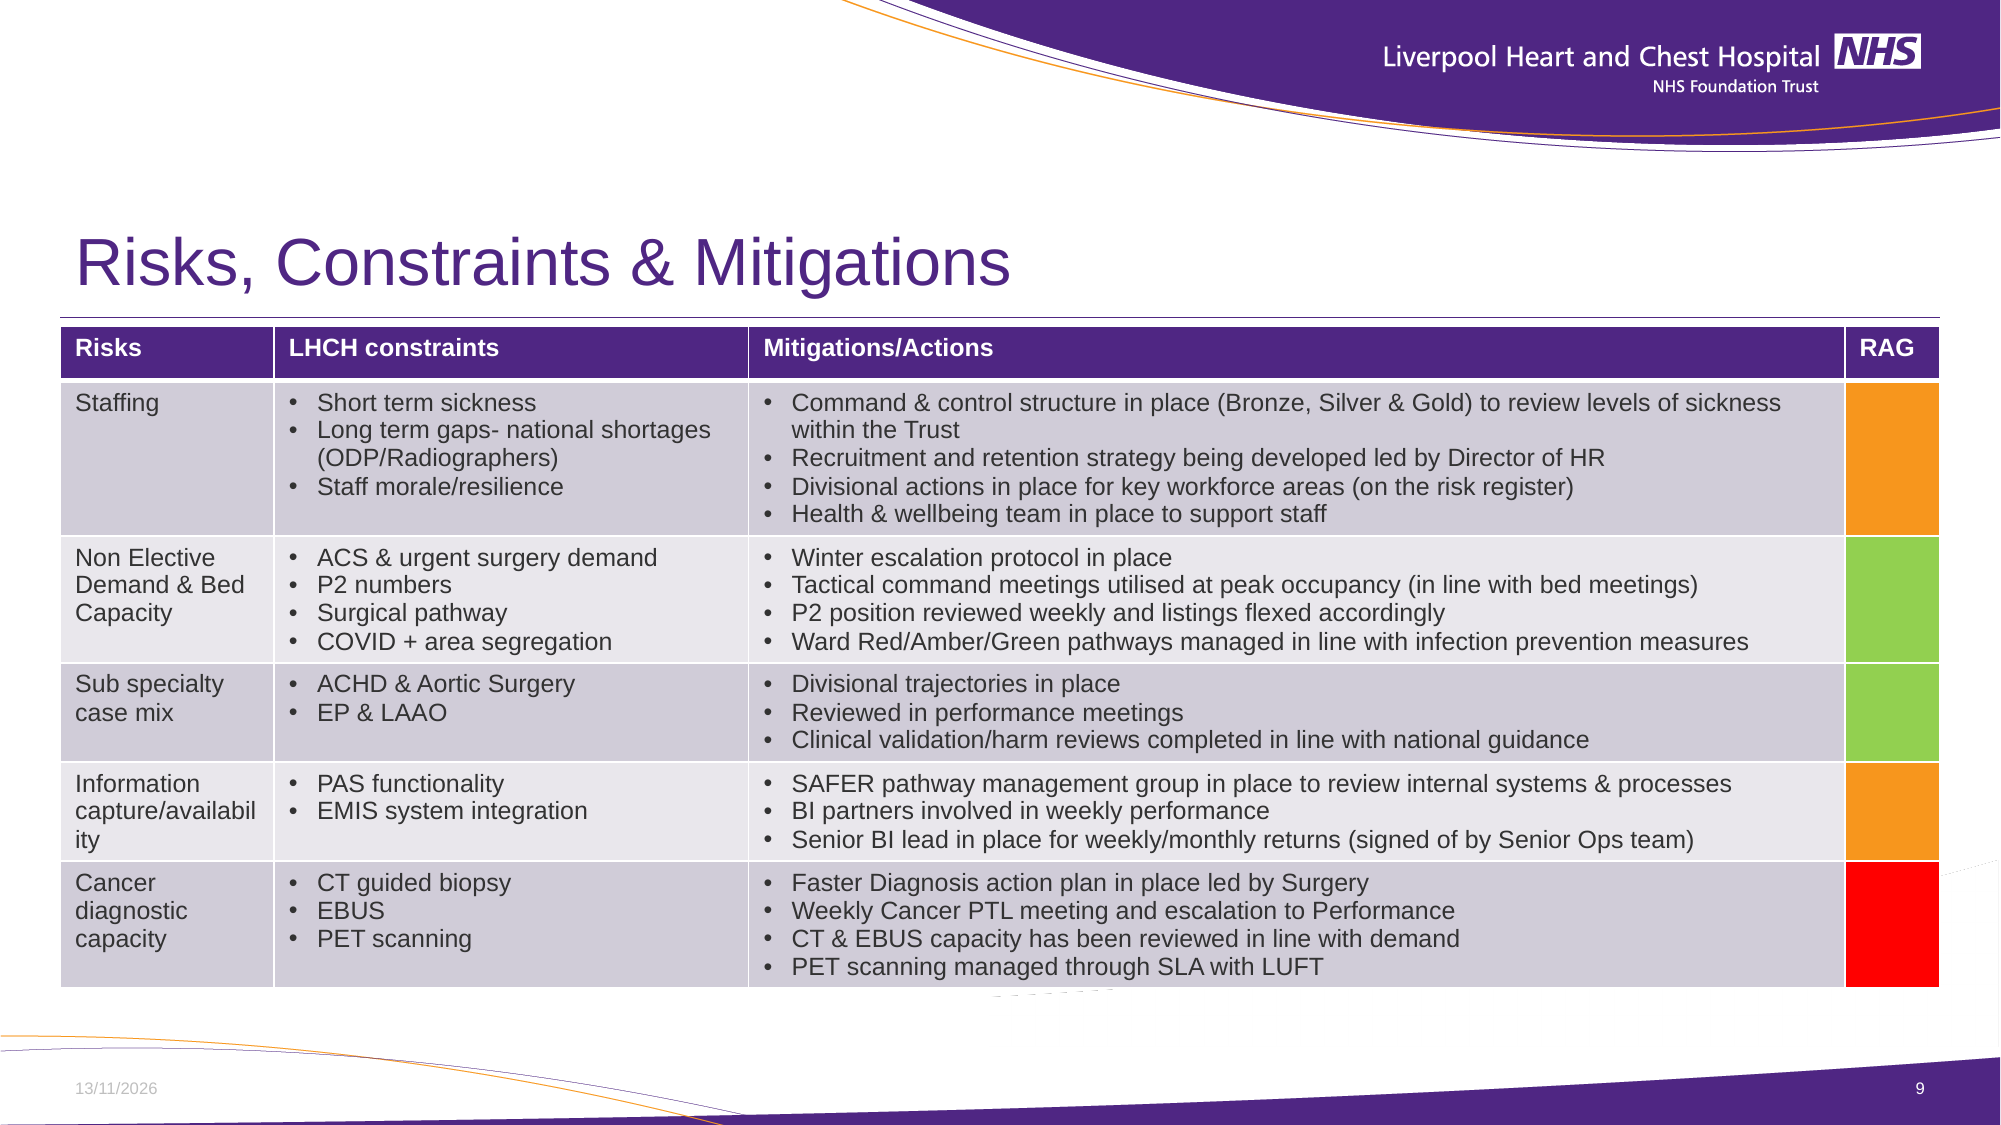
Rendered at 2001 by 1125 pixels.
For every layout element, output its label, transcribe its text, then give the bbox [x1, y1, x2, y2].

table_cell [1846, 862, 1939, 987]
table_cell [1846, 537, 1939, 662]
table_cell Non Elective Demand & Bed Capacity [61, 537, 273, 662]
table_cell Short term sickness Long term gaps- national shortages (ODP/Radiographers) Staff morale/resilience [275, 383, 748, 535]
table_cell Command & control structure in place (Bronze, Silver & Gold) to review levels of sickness within the Trust Recruitment and retention strategy being developed led by Director of HR Divisional actions in place for key workforce areas (on the risk register) Health & wellbeing team in place to support staff [749, 383, 1844, 535]
table_header Mitigations/Actions [749, 327, 1844, 378]
table_cell Sub specialty case mix [61, 664, 273, 761]
table_cell CT guided biopsy EBUS PET scanning [275, 862, 748, 987]
table_header Risks [61, 327, 273, 378]
table_cell SAFER pathway management group in place to review internal systems & processes BI partners involved in weekly performance Senior BI lead in place for weekly/monthly returns (signed of by Senior Ops team) [749, 763, 1844, 860]
table_header RAG [1846, 327, 1939, 378]
slide_number 9 [1489, 1058, 1940, 1118]
table_cell Faster Diagnosis action plan in place led by Surgery Weekly Cancer PTL meeting and escalation to Performance CT & EBUS capacity has been reviewed in line with demand PET scanning managed through SLA with LUFT [749, 862, 1844, 987]
picture [0, 0, 2001, 1125]
table_cell ACS & urgent surgery demand P2 numbers Surgical pathway COVID + area segregation [275, 537, 748, 662]
table_cell [1846, 763, 1939, 860]
table_cell Divisional trajectories in place Reviewed in performance meetings Clinical validation/harm reviews completed in line with national guidance [749, 664, 1844, 761]
table_cell Staffing [61, 383, 273, 535]
table_header LHCH constraints [275, 327, 748, 378]
title Risks, Constraints & Mitigations [60, 169, 1940, 308]
table_cell PAS functionality EMIS system integration [275, 763, 748, 860]
table_cell [1846, 664, 1939, 761]
table_cell Winter escalation protocol in place Tactical command meetings utilised at peak occupancy (in line with bed meetings) P2 position reviewed weekly and listings flexed accordingly Ward Red/Amber/Green pathways managed in line with infection prevention measures [749, 537, 1844, 662]
table_cell Cancer diagnostic capacity [61, 862, 273, 987]
table_cell [1846, 383, 1939, 535]
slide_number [60, 1058, 511, 1118]
table_cell Information capture/availability [61, 763, 273, 860]
table_cell ACHD & Aortic Surgery EP & LAAO [275, 664, 748, 761]
